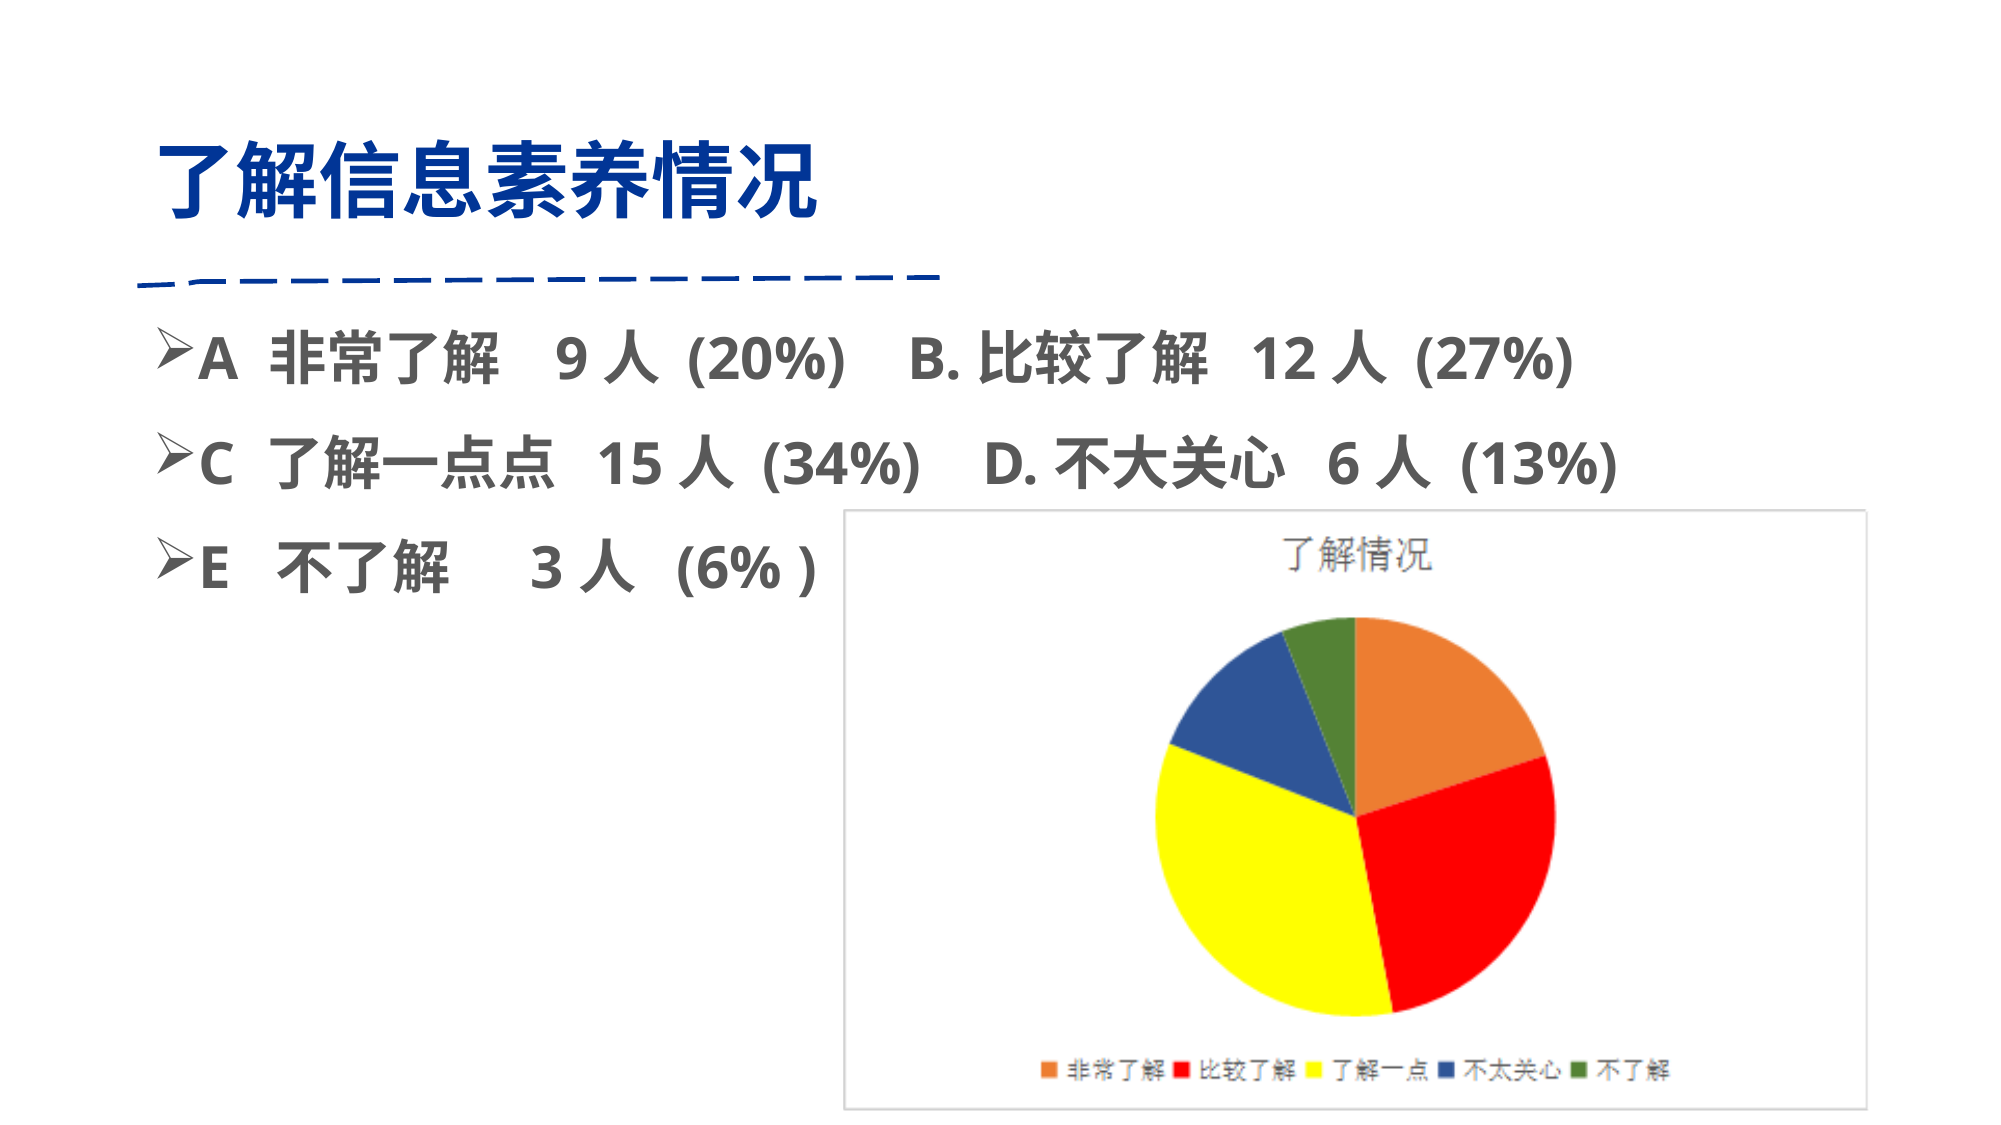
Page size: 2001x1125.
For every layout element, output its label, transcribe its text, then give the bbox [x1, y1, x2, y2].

list A 非常了解 9人 (20%) B.比较了解 12人 (27%) C 了解一点点 15人 (34%) D.不大关心 6人 (13%) E 不了解 3人 (6% ) [137, 299, 1863, 1014]
picture [836, 506, 1881, 1125]
title 了解信息素养情况 [137, 59, 1863, 278]
